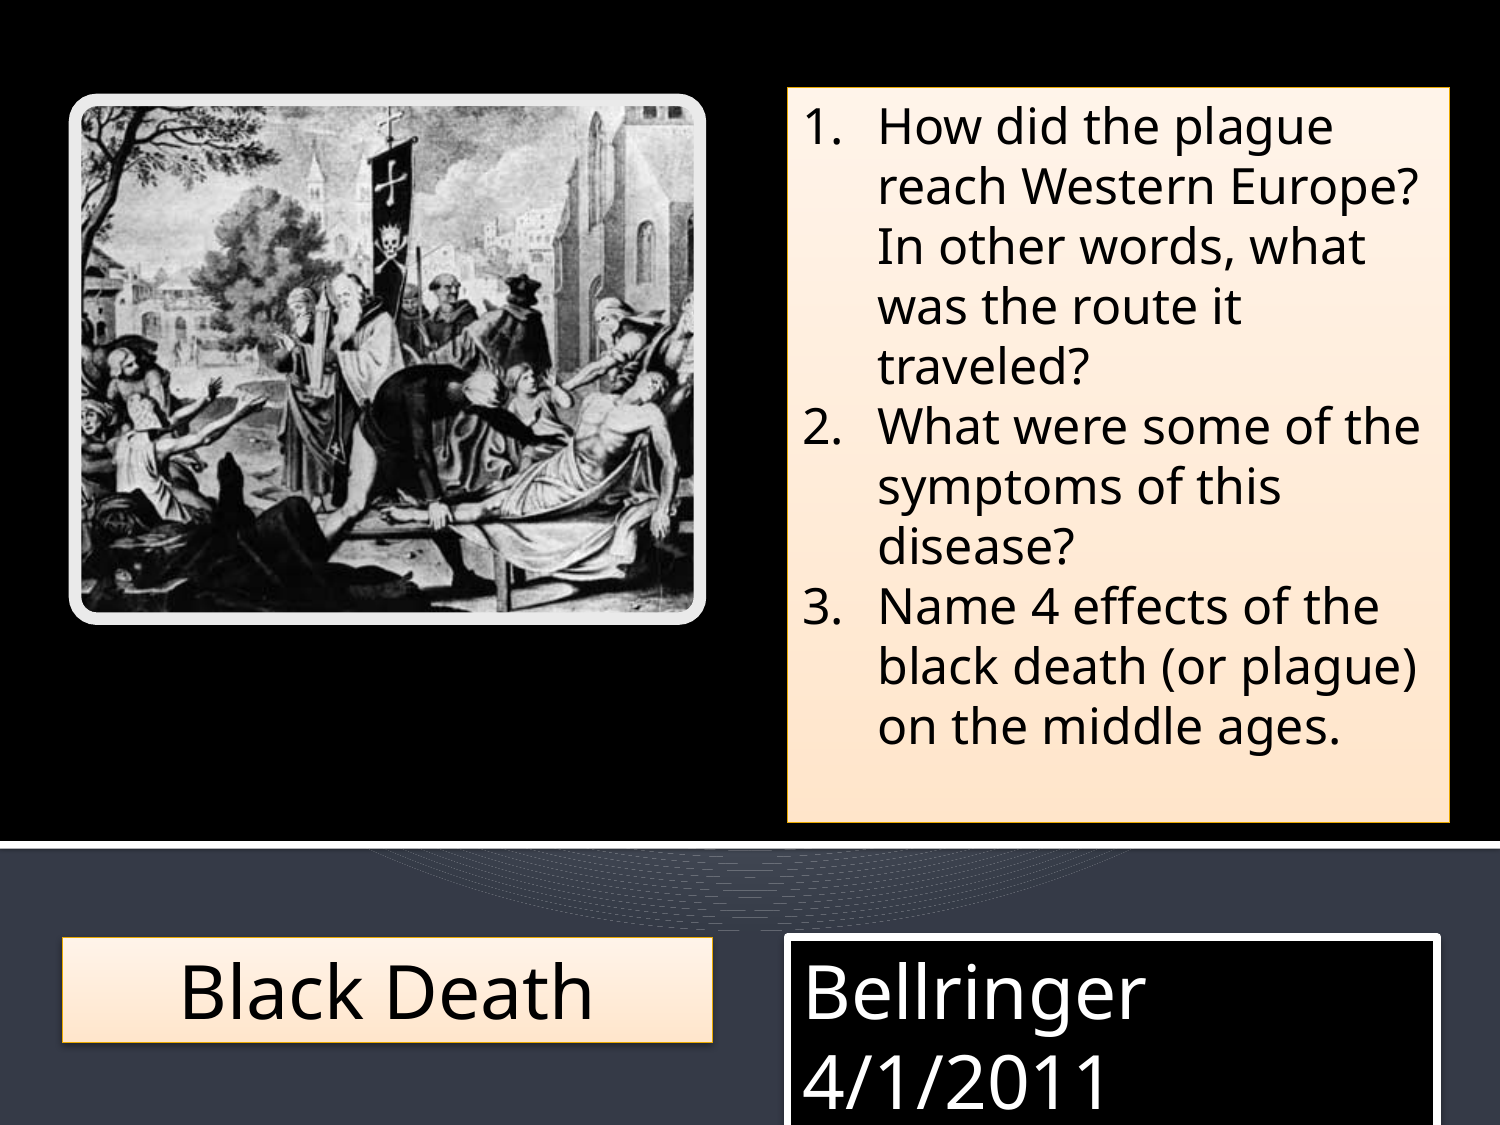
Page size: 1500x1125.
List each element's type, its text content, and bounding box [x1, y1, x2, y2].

text_box Black Death [62, 937, 713, 1043]
text_box Bellringer 4/1/2011 [784, 933, 1441, 1125]
text_box How did the plague reach Western Europe? In other words, what was the route it traveled? What were some of the symptoms of this disease? Name 4 effects of the black death (or plague) on the middle ages. [787, 87, 1450, 823]
picture [74, 99, 700, 619]
